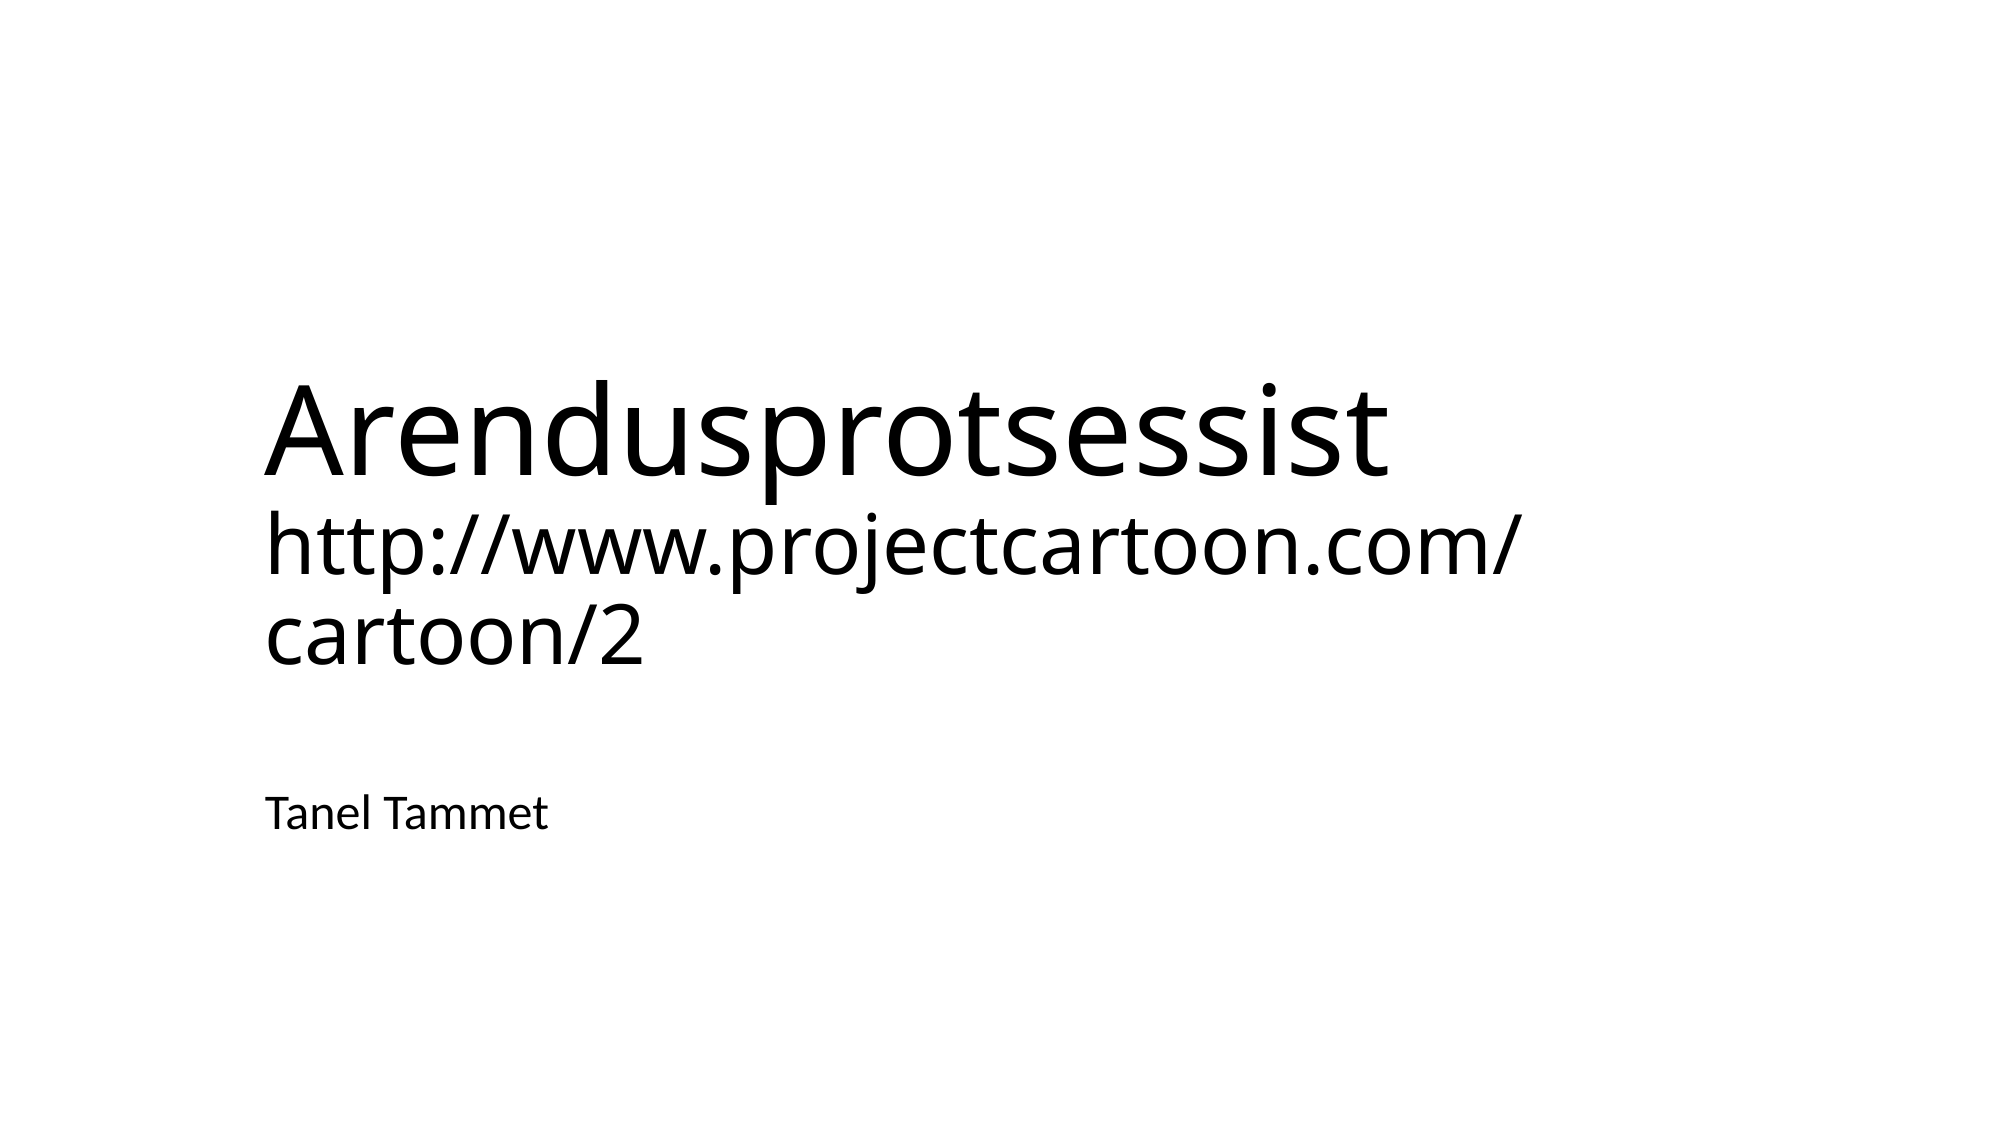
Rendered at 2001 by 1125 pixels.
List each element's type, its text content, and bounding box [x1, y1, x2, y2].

title Arendusprotsessist http://www.projectcartoon.com/cartoon/2 [249, 184, 1750, 690]
subtitle Tanel Tammet [249, 623, 1300, 911]
